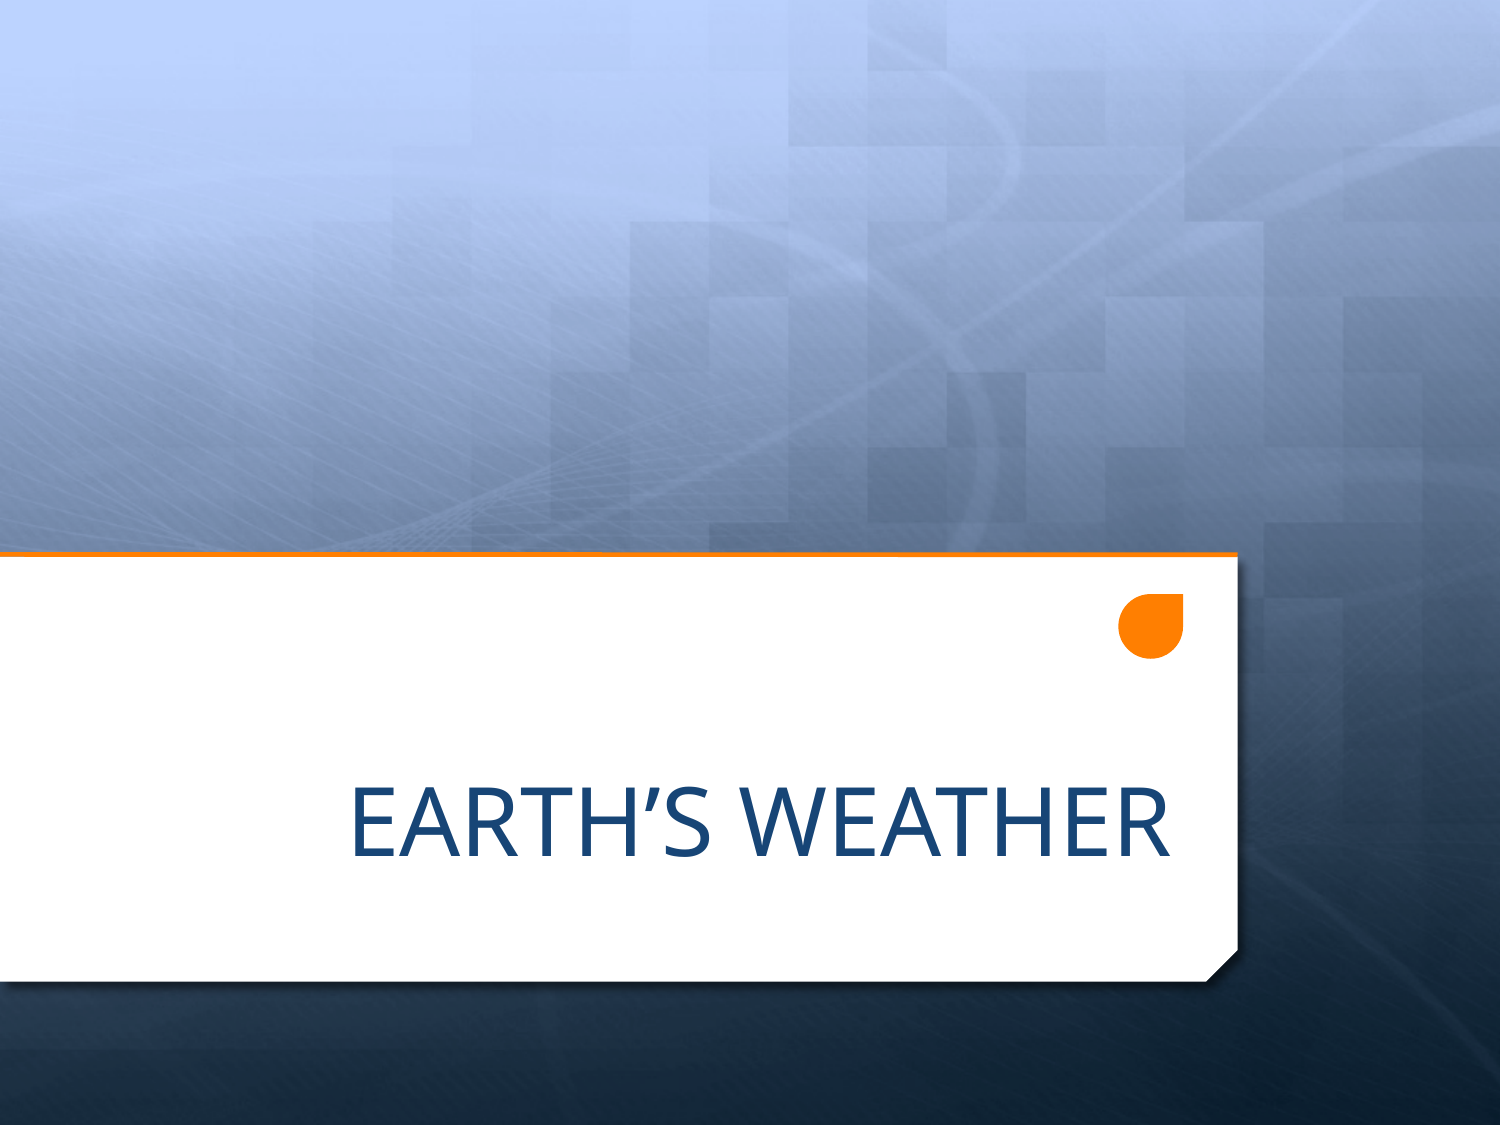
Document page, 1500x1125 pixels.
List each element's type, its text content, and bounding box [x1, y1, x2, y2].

title EARTH’S WEATHER [225, 641, 1188, 883]
